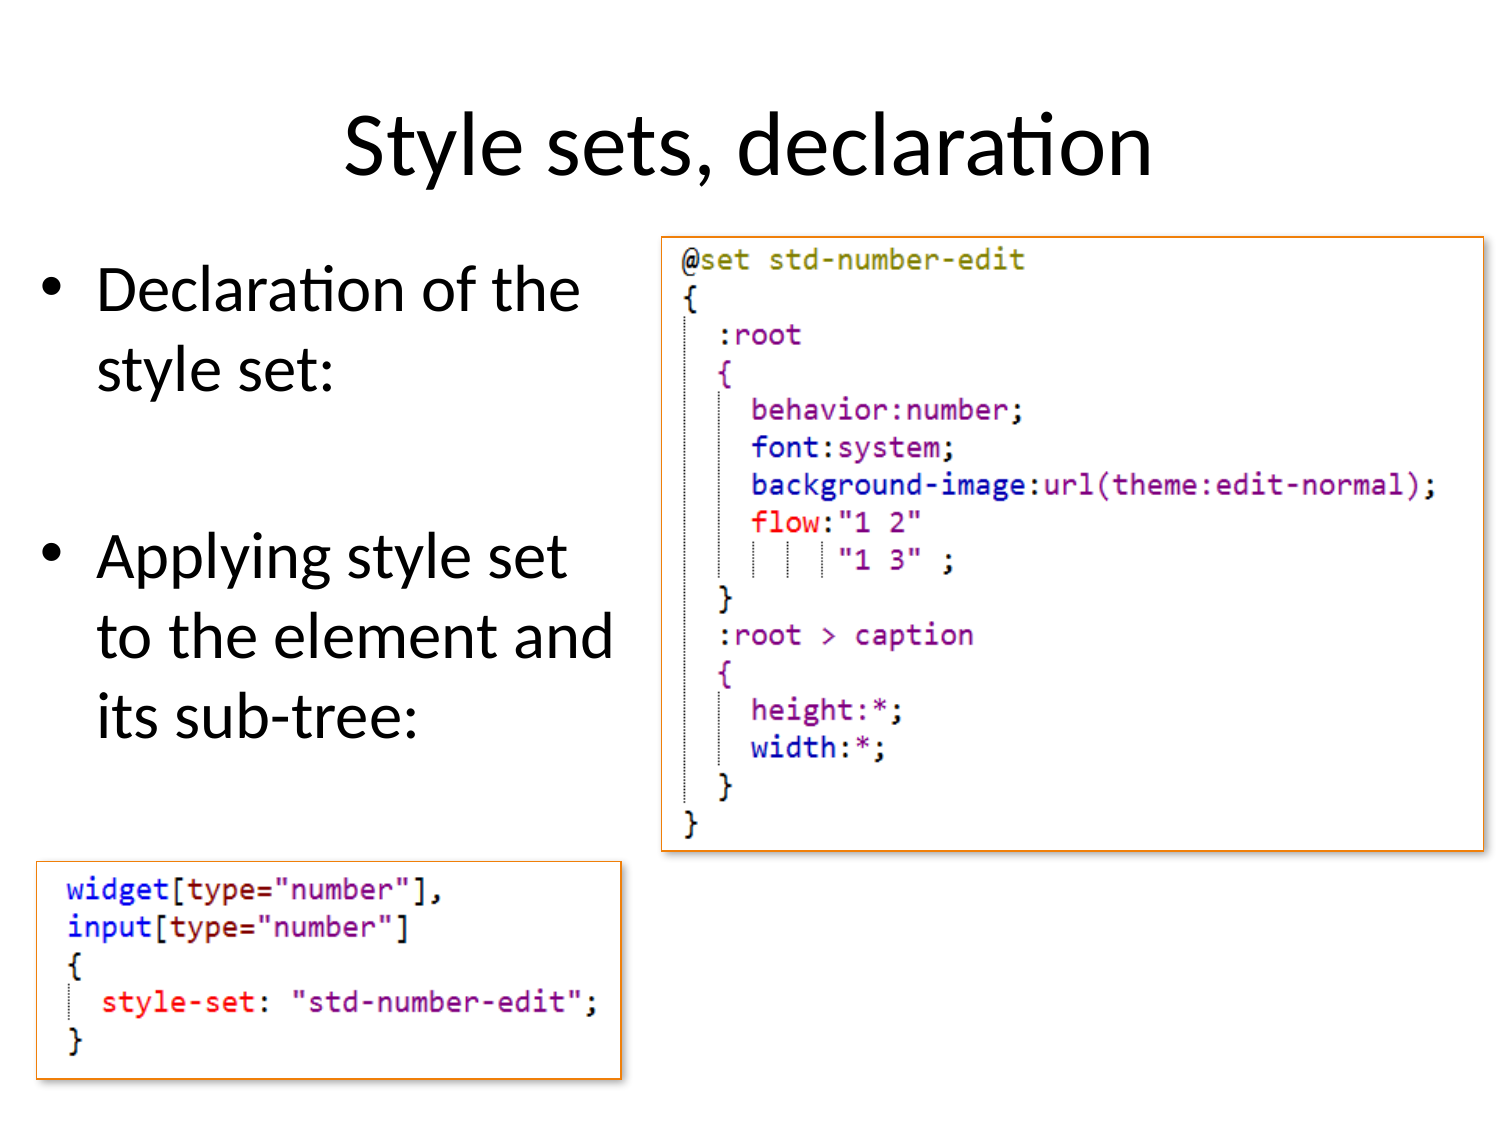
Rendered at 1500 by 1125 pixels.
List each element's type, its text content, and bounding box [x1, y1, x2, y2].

picture [662, 237, 1484, 851]
picture [37, 862, 621, 1079]
title Style sets, declaration [75, 45, 1425, 233]
list Declaration of the style set: Applying style set to the element and its sub-tree: [24, 237, 650, 838]
